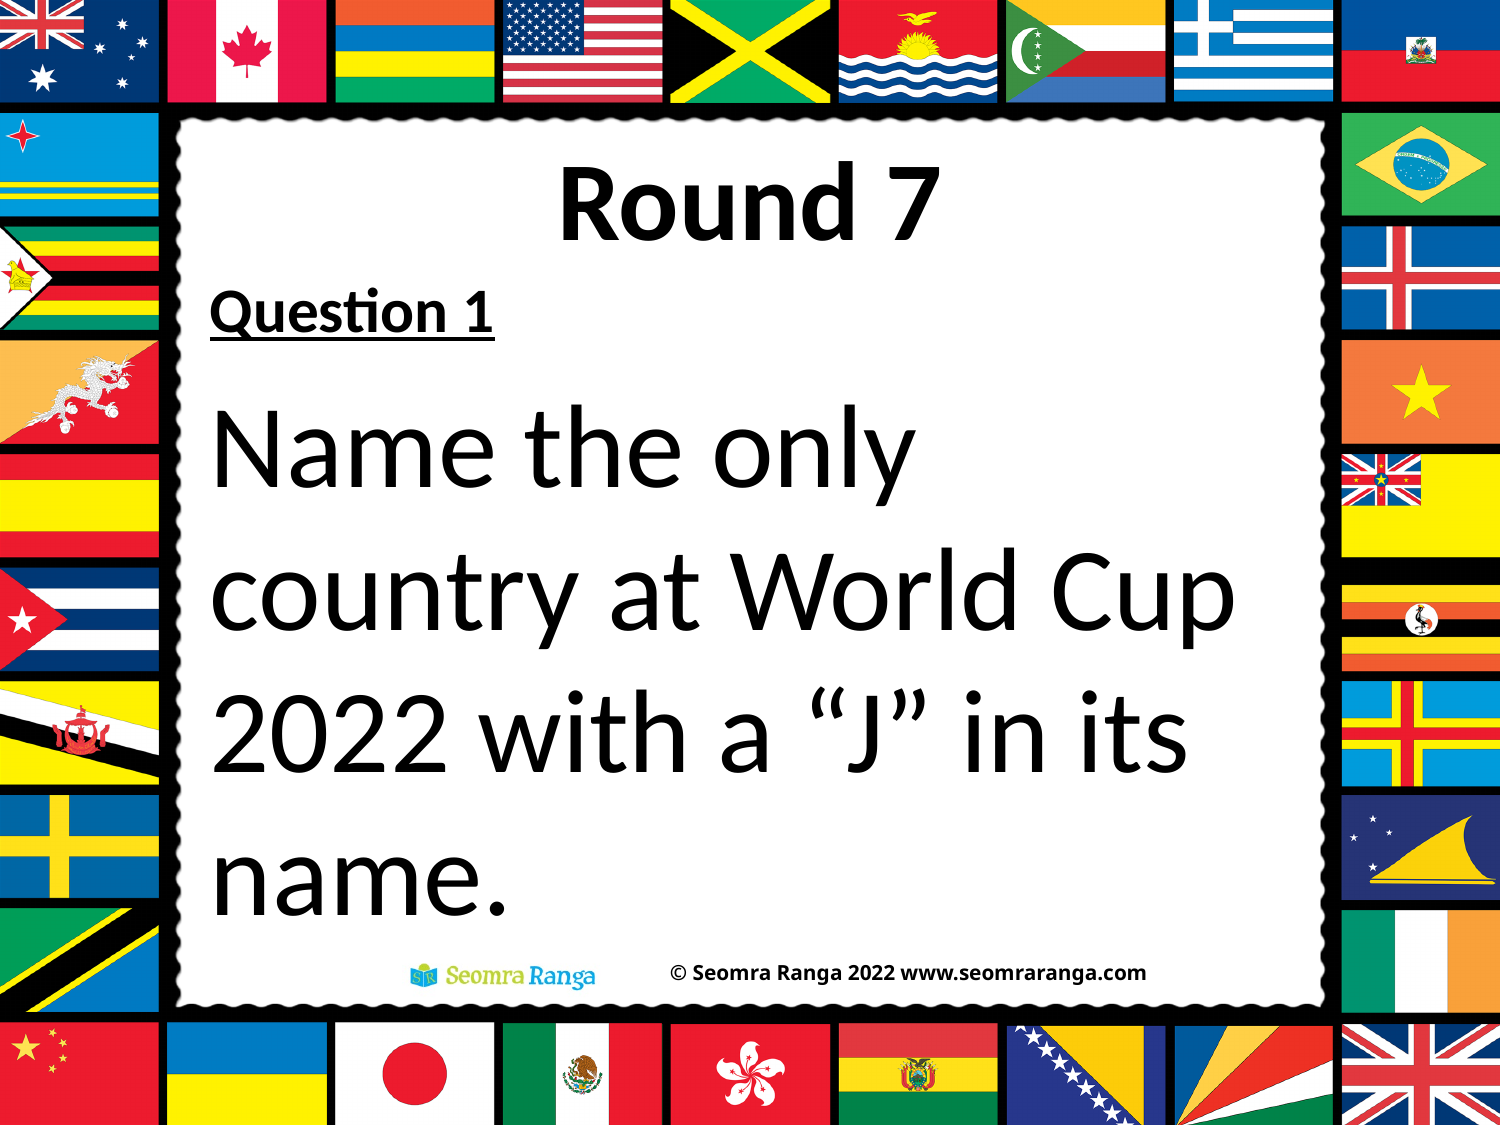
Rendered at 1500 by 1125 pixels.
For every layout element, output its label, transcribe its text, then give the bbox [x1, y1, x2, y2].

picture [0, 0, 1500, 1125]
title Round 7 [183, 101, 1317, 290]
list Question 1 Name the only country at World Cup 2022 with a “J” in its name. [194, 261, 1306, 953]
picture [10, 122, 36, 150]
text_box © Seomra Ranga 2022 www.seomraranga.com [631, 953, 1187, 993]
